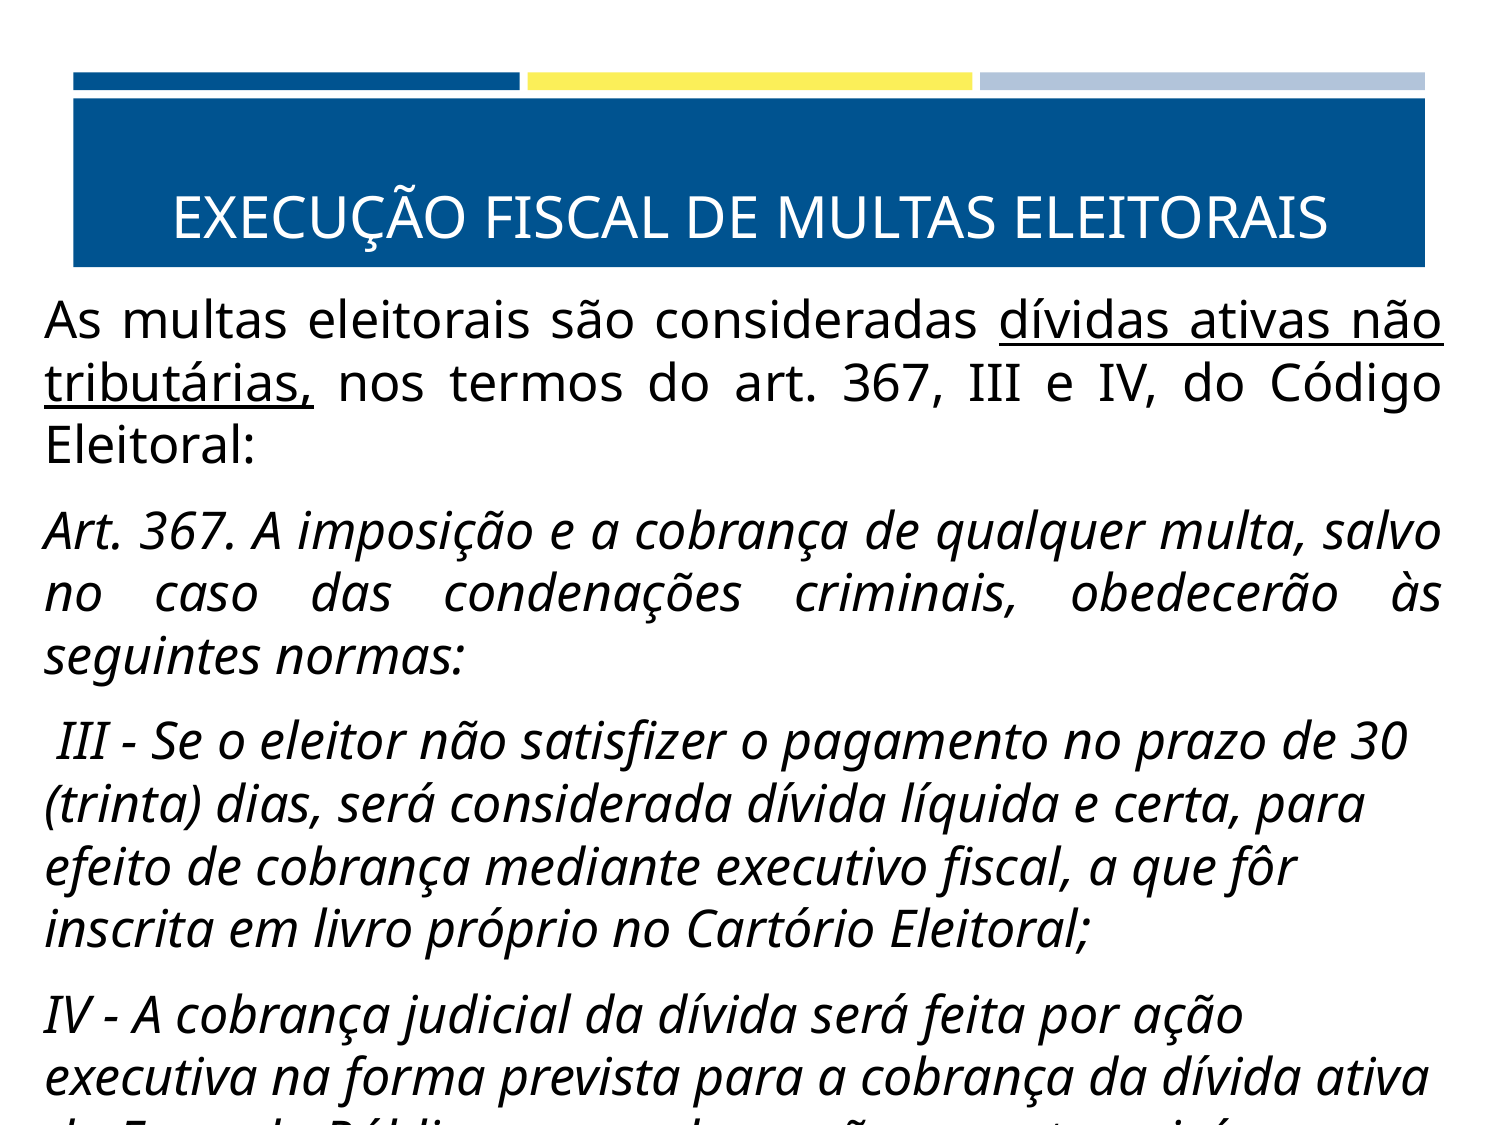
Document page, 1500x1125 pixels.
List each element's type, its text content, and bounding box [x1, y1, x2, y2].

list As multas eleitorais são consideradas dívidas ativas não tributárias, nos termos do art. 367, III e IV, do Código Eleitoral: Art. 367. A imposição e a cobrança de qualquer multa, salvo no caso das condenações criminais, obedecerão às seguintes normas: III - Se o eleitor não satisfizer o pagamento no prazo de 30 (trinta) dias, será considerada dívida líquida e certa, para efeito de cobrança mediante executivo fiscal, a que fôr inscrita em livro próprio no Cartório Eleitoral; IV - A cobrança judicial da dívida será feita por ação executiva na forma prevista para a cobrança da dívida ativa da Fazenda Pública, correndo a ação perante os juízos eleitorais; [29, 278, 1459, 1094]
title EXECUÇÃO FISCAL DE MULTAS ELEITORAIS [95, 112, 1406, 259]
